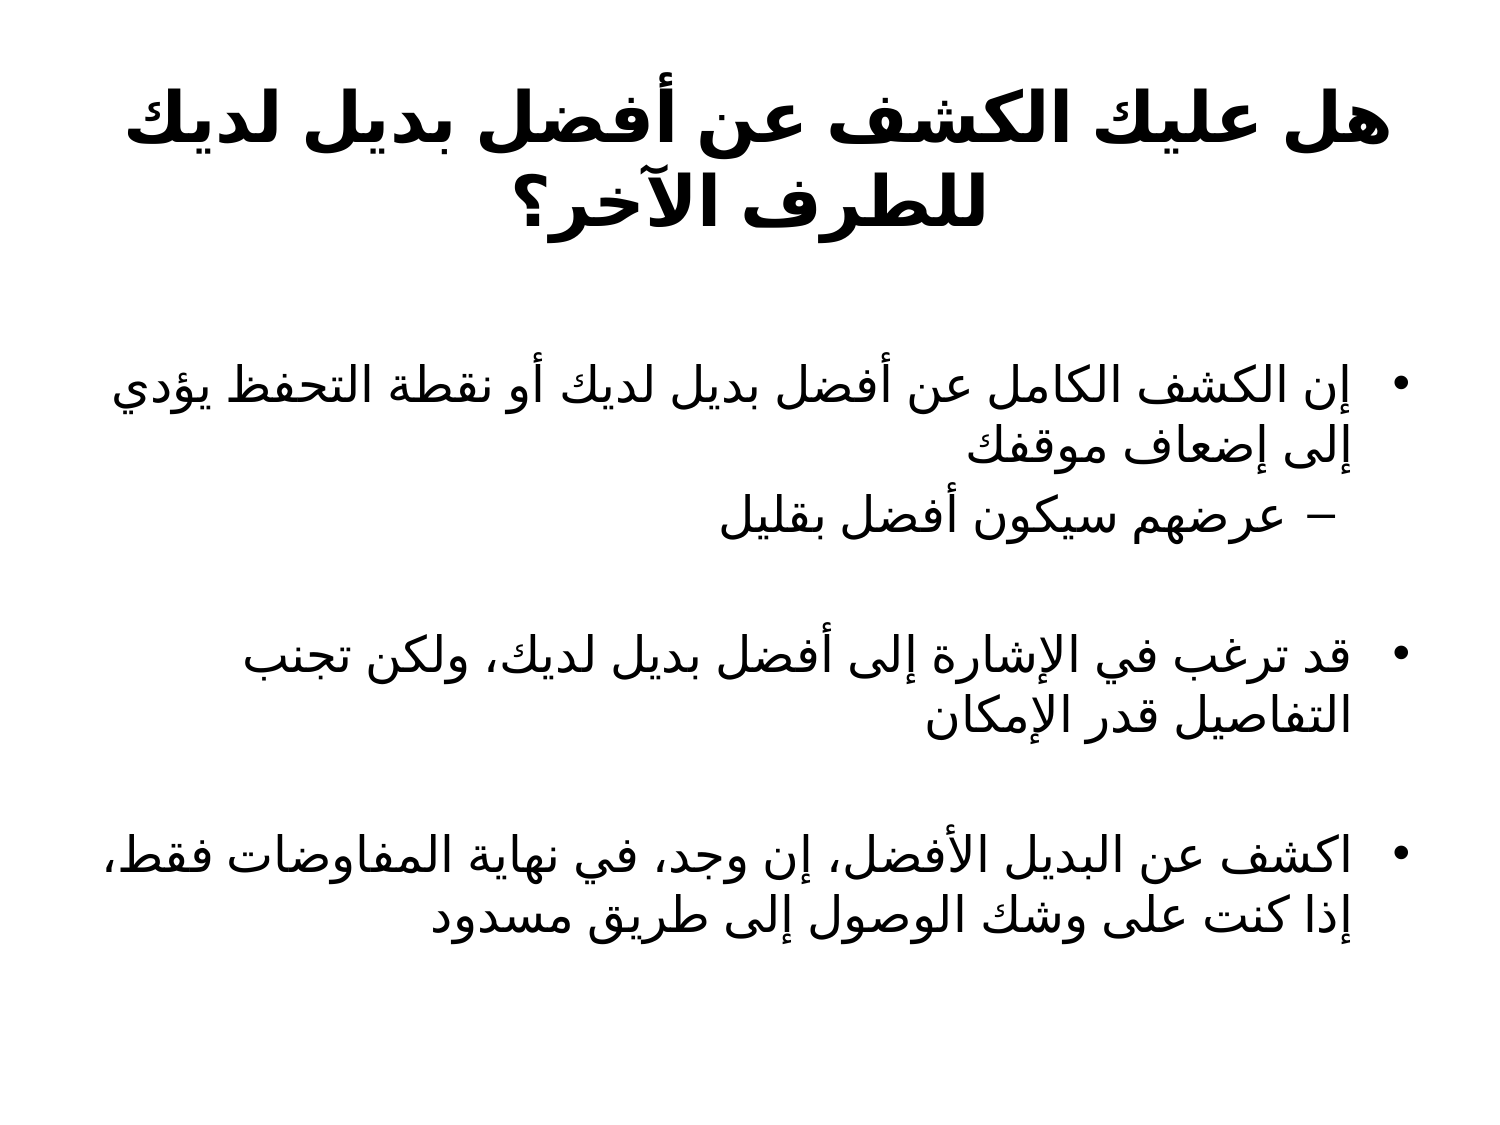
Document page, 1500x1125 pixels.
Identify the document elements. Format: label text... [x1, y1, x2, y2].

title هل عليك الكشف عن أفضل بديل لديك للطرف الآخر؟ [75, 62, 1425, 250]
list إن الكشف الكامل عن أفضل بديل لديك أو نقطة التحفظ يؤدي إلى إضعاف موقفك عرضهم سيكون أفضل بقليل قد ترغب في الإشارة إلى أفضل بديل لديك، ولكن تجنب التفاصيل قدر الإمكان اكشف عن البديل الأفضل، إن وجد، في نهاية المفاوضات فقط، إذا كنت على وشك الوصول إلى طريق مسدود [75, 345, 1425, 1088]
